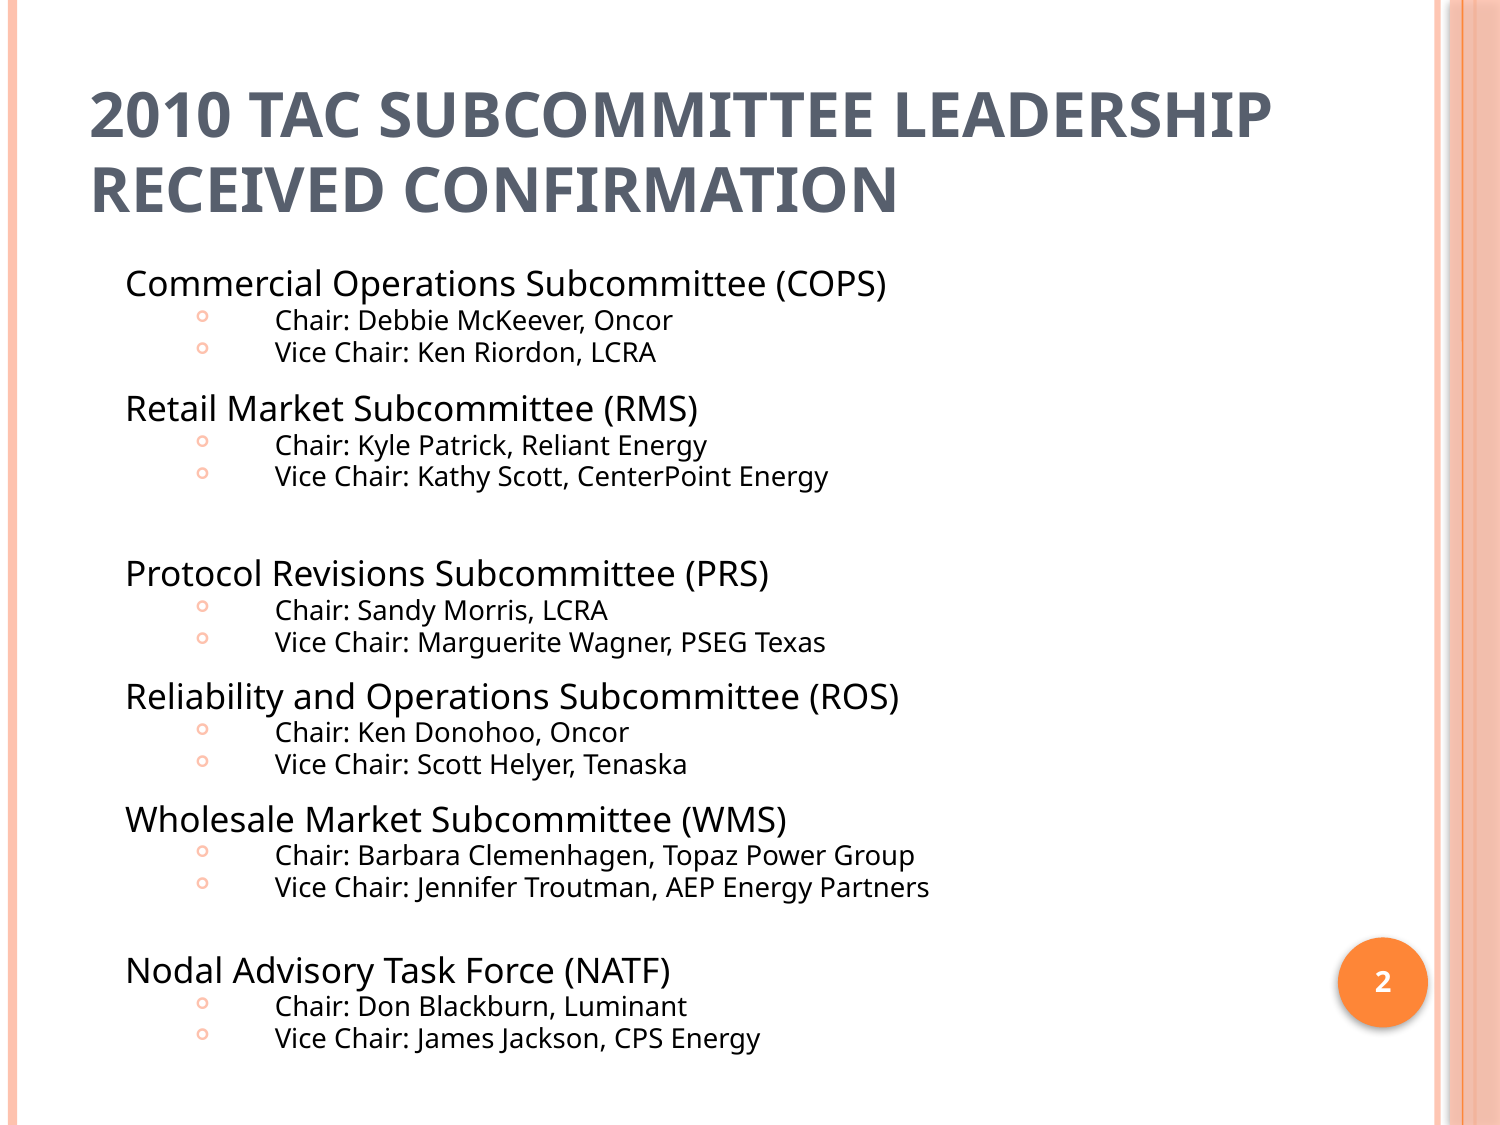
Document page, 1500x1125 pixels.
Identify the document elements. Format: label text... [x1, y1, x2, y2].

title 2010 TAC Subcommittee Leadership Received Confirmation [75, 45, 1300, 233]
slide_number 2 [1333, 940, 1434, 1027]
list Commercial Operations Subcommittee (COPS) Chair: Debbie McKeever, Oncor Vice Chair: Ken Riordon, LCRA Retail Market Subcommittee (RMS) Chair: Kyle Patrick, Reliant Energy Vice Chair: Kathy Scott, CenterPoint Energy Protocol Revisions Subcommittee (PRS) Chair: Sandy Morris, LCRA Vice Chair: Marguerite Wagner, PSEG Texas Reliability and Operations Subcommittee (ROS) Chair: Ken Donohoo, Oncor Vice Chair: Scott Helyer, Tenaska Wholesale Market Subcommittee (WMS) Chair: Barbara Clemenhagen, Topaz Power Group Vice Chair: Jennifer Troutman, AEP Energy Partners Nodal Advisory Task Force (NATF) Chair: Don Blackburn, Luminant Vice Chair: James Jackson, CPS Energy [75, 262, 1300, 1062]
